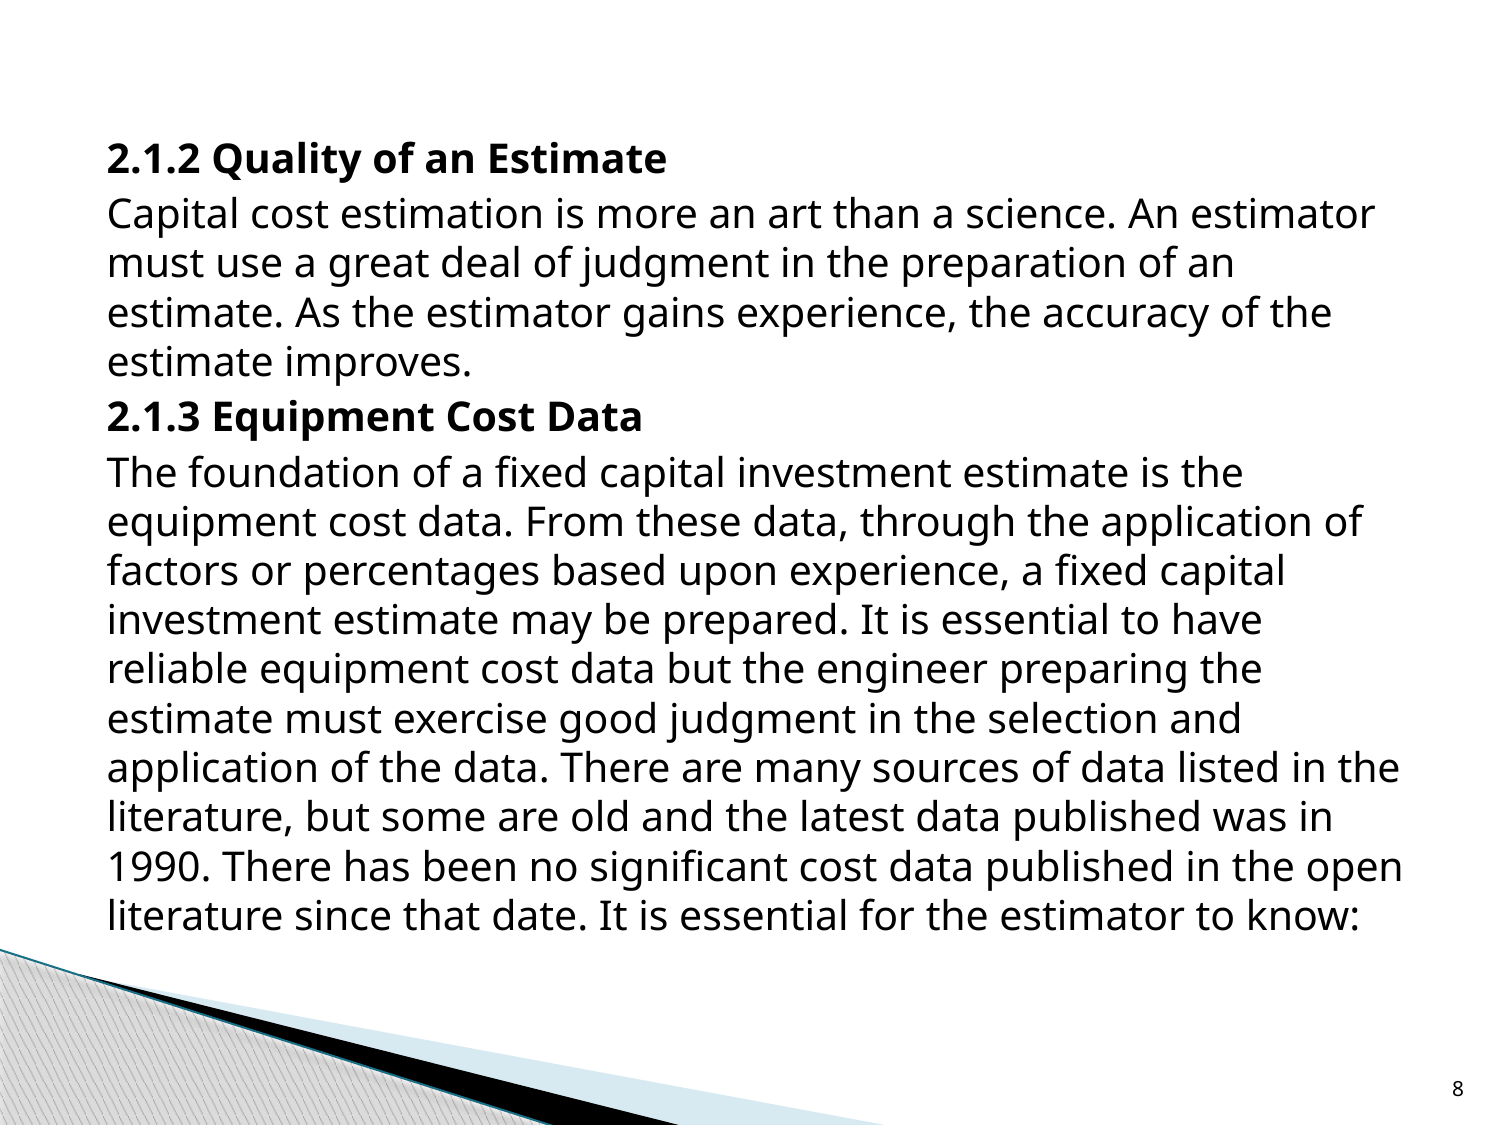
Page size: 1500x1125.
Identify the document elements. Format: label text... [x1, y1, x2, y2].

slide_number 8 [1418, 1051, 1479, 1112]
list 2.1.2 Quality of an Estimate Capital cost estimation is more an art than a science. An estimator must use a great deal of judgment in the preparation of an estimate. As the estimator gains experience, the accuracy of the estimate improves. 2.1.3 Equipment Cost Data The foundation of a fixed capital investment estimate is the equipment cost data. From these data, through the application of factors or percentages based upon experience, a fixed capital investment estimate may be prepared. It is essential to have reliable equipment cost data but the engineer preparing the estimate must exercise good judgment in the selection and application of the data. There are many sources of data listed in the literature, but some are old and the latest data published was in 1990. There has been no significant cost data published in the open literature since that date. It is essential for the estimator to know: [75, 125, 1425, 986]
